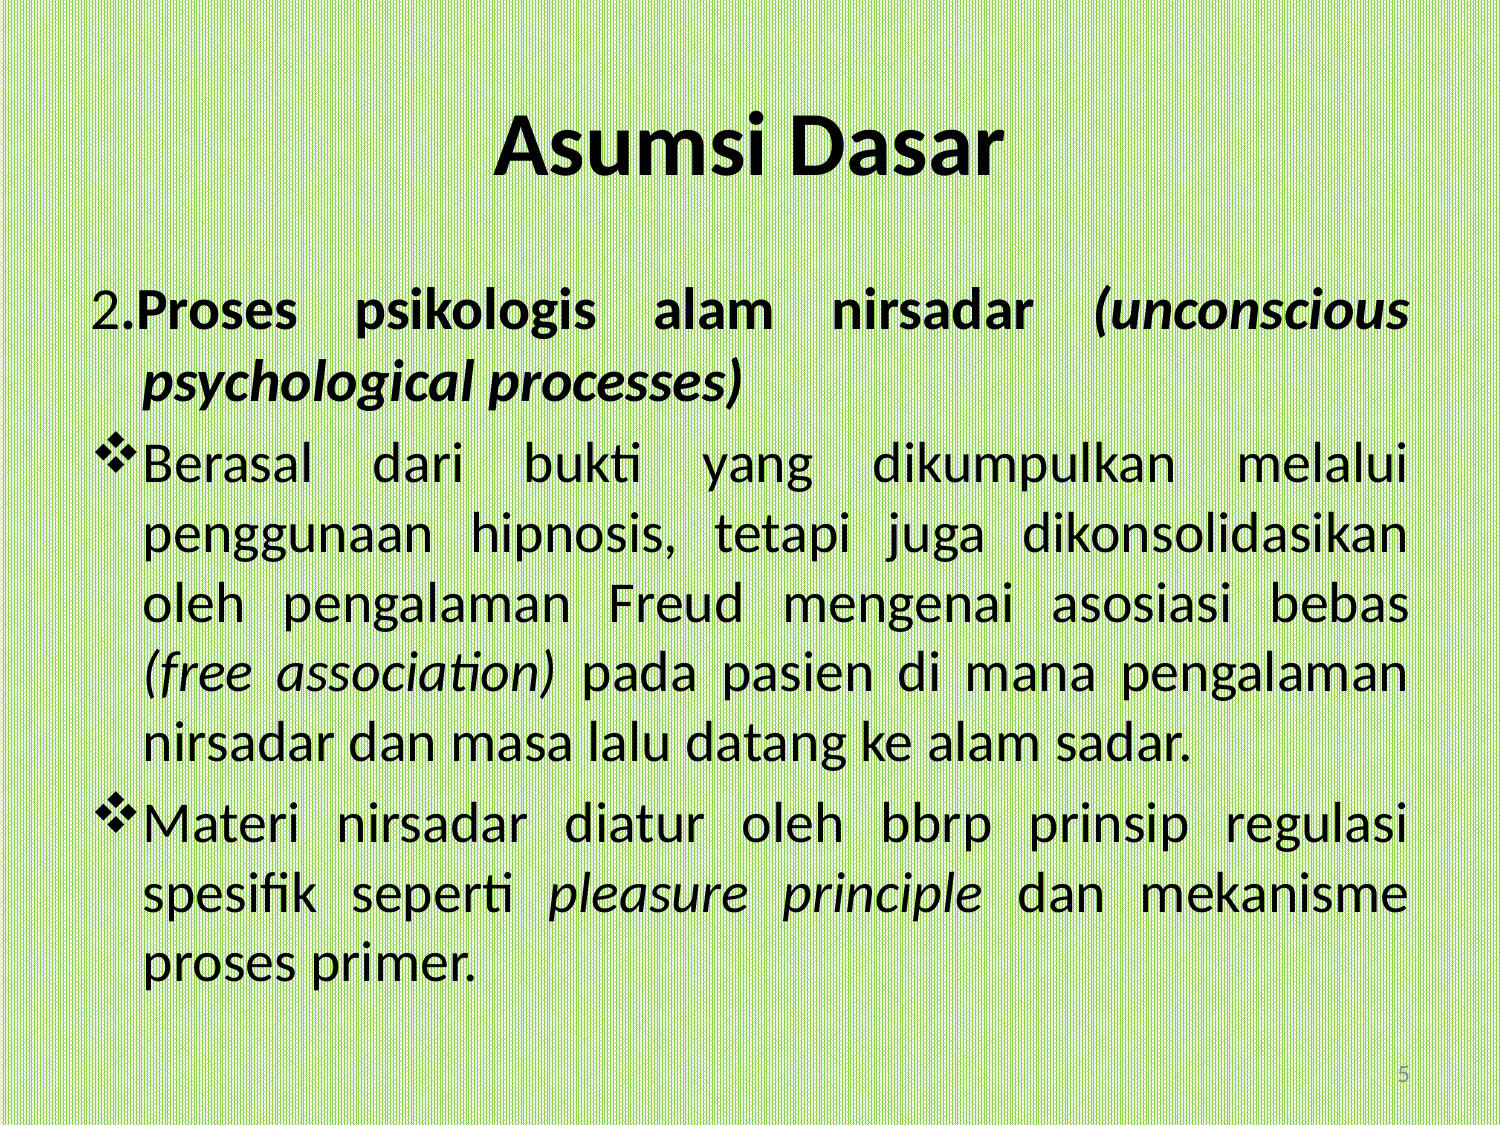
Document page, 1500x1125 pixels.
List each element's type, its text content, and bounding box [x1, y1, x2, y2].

list 2.Proses psikologis alam nirsadar (unconscious psychological processes) Berasal dari bukti yang dikumpulkan melalui penggunaan hipnosis, tetapi juga dikonsolidasikan oleh pengalaman Freud mengenai asosiasi bebas (free association) pada pasien di mana pengalaman nirsadar dan masa lalu datang ke alam sadar. Materi nirsadar diatur oleh bbrp prinsip regulasi spesifik seperti pleasure principle dan mekanisme proses primer. [75, 262, 1425, 1005]
slide_number 5 [1074, 1042, 1425, 1103]
title Asumsi Dasar [75, 45, 1425, 233]
